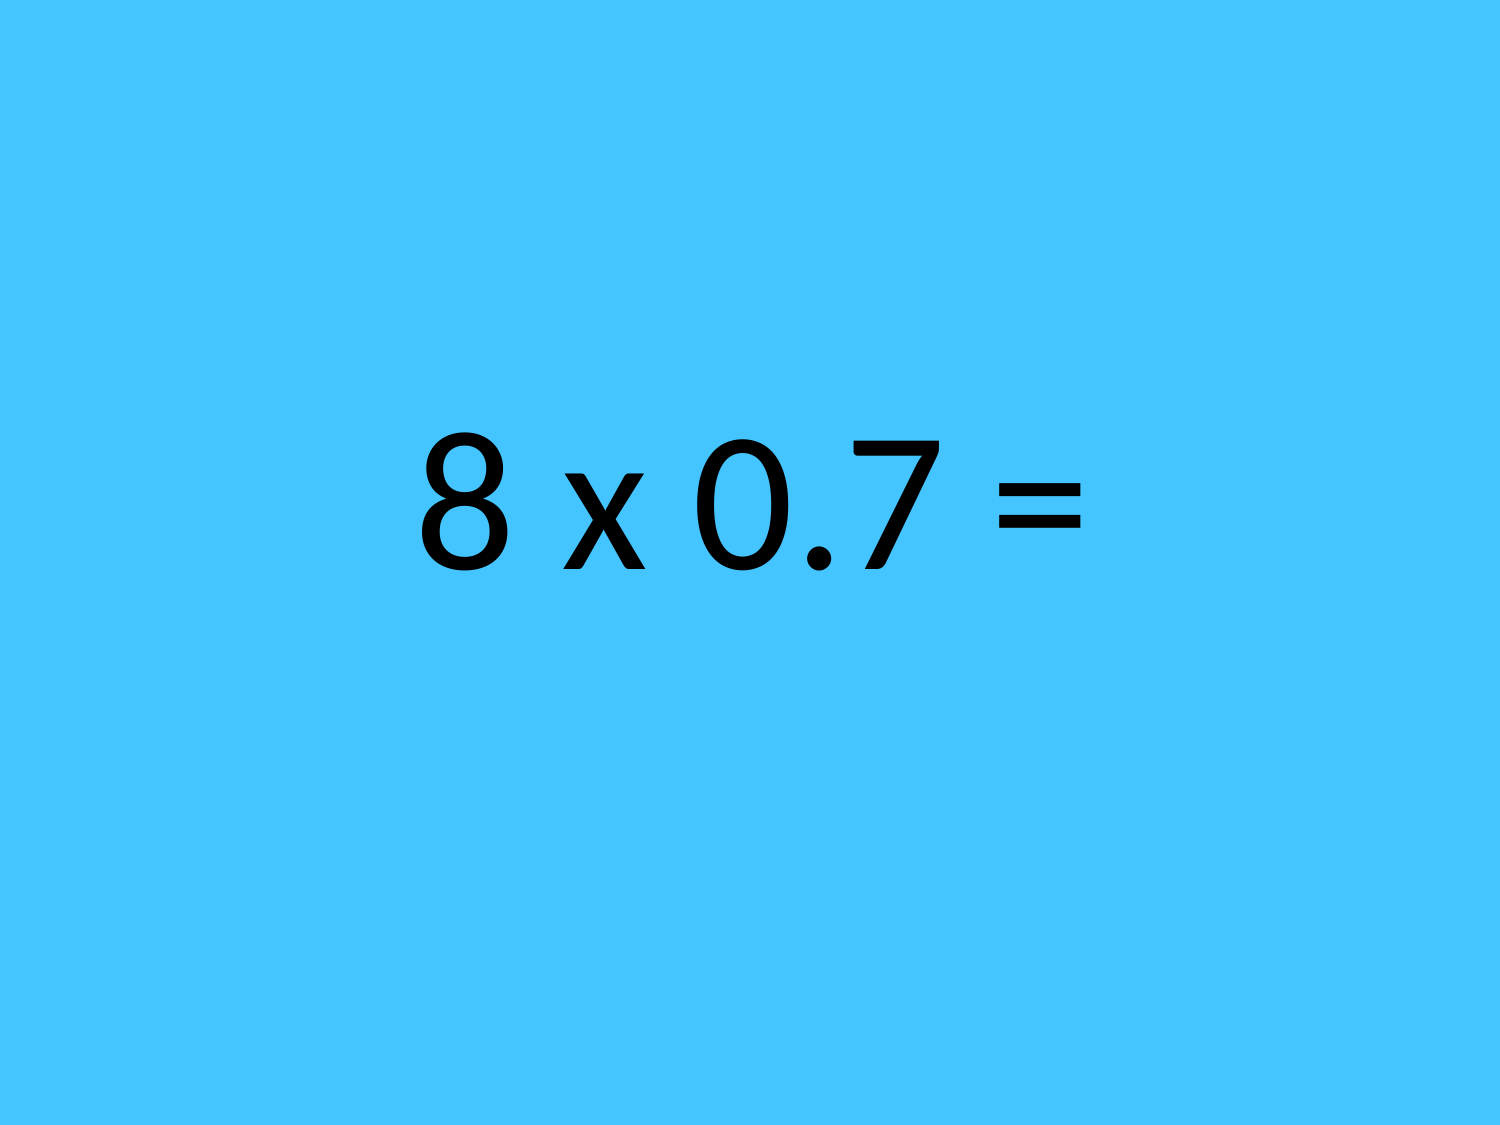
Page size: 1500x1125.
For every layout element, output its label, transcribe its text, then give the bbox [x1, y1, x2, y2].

text_box 8 x 0.7 = [399, 362, 1188, 618]
